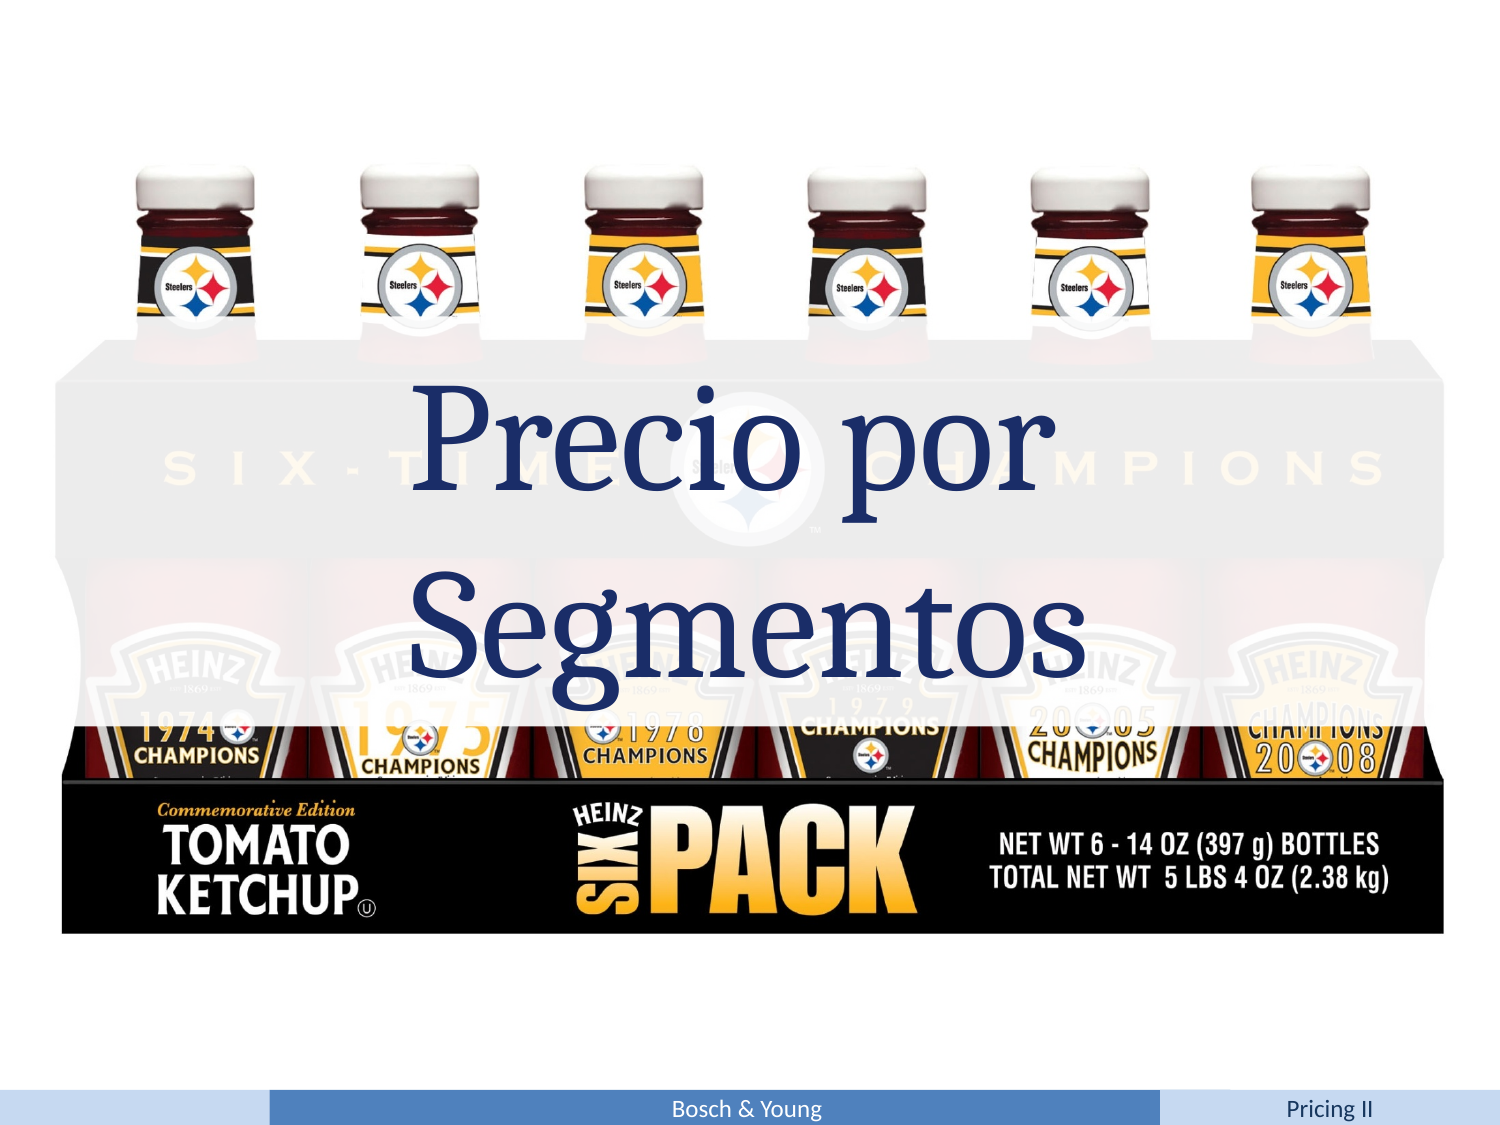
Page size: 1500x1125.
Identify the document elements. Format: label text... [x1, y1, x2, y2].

picture [0, 128, 1500, 997]
text_box Pricing II [1158, 1088, 1500, 1125]
text_box Bosch & Young [272, 1088, 1158, 1125]
text_box [0, 1088, 272, 1125]
